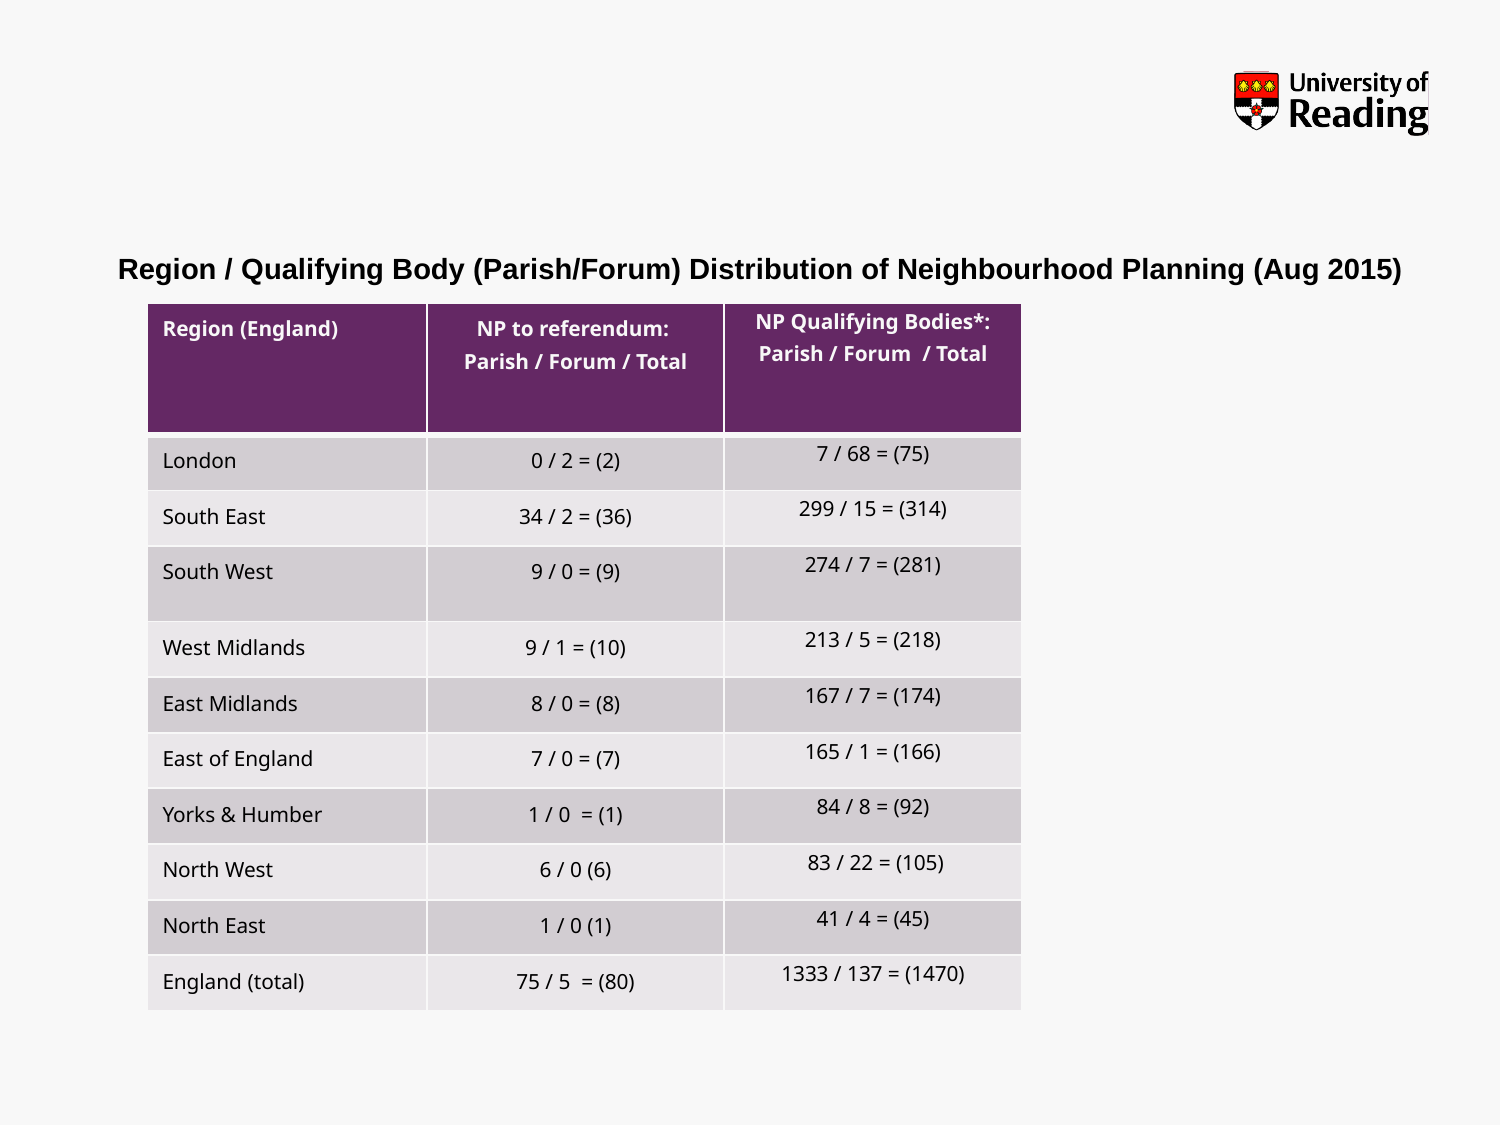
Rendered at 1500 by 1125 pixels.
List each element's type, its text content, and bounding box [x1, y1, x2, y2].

text_box [427, 363, 1500, 439]
table_header Region (England) [148, 304, 426, 432]
table_cell England (total) [148, 956, 426, 1010]
table_cell East Midlands [148, 678, 426, 732]
table_header NP to referendum: Parish / Forum / Total [428, 304, 723, 363]
table_cell 9 / 1 = (10) [428, 622, 723, 676]
table_cell 9 / 0 = (9) [428, 547, 723, 621]
table_cell 41 / 4 = (45) [725, 901, 1021, 954]
table_header NP Qualifying Bodies*: Parish / Forum / Total [725, 304, 1021, 363]
table_cell North East [148, 901, 426, 954]
table_cell South East [148, 491, 426, 545]
table_cell 6 / 0 (6) [428, 845, 723, 899]
table_cell 84 / 8 = (92) [725, 789, 1021, 843]
table_cell 34 / 2 = (36) [428, 491, 723, 545]
table_cell 0 / 2 = (2) [428, 439, 723, 490]
table_cell 7 / 0 = (7) [428, 734, 723, 787]
table_cell 1 / 0 (1) [428, 901, 723, 954]
table_cell 165 / 1 = (166) [725, 734, 1021, 787]
table_cell 8 / 0 = (8) [428, 678, 723, 732]
table_cell 7 / 68 = (75) [725, 439, 1021, 490]
table_cell Yorks & Humber [148, 789, 426, 843]
picture [1234, 71, 1429, 136]
table_cell 1 / 0 = (1) [428, 789, 723, 843]
table_cell 167 / 7 = (174) [725, 678, 1021, 732]
table_cell North West [148, 845, 426, 899]
table_cell 83 / 22 = (105) [725, 845, 1021, 899]
table_cell 75 / 5 = (80) [428, 956, 723, 1010]
table_cell 274 / 7 = (281) [725, 547, 1021, 621]
table_cell West Midlands [148, 622, 426, 676]
table_cell South West [148, 547, 426, 621]
table_cell London [148, 438, 426, 490]
table_cell East of England [148, 734, 426, 787]
table_cell 299 / 15 = (314) [725, 491, 1021, 545]
table_cell 1333 / 137 = (1470) [725, 956, 1021, 1010]
text_box Region / Qualifying Body (Parish/Forum) Distribution of Neighbourhood Planning (Aug 2015) [103, 243, 1419, 293]
table_cell 213 / 5 = (218) [725, 622, 1021, 676]
